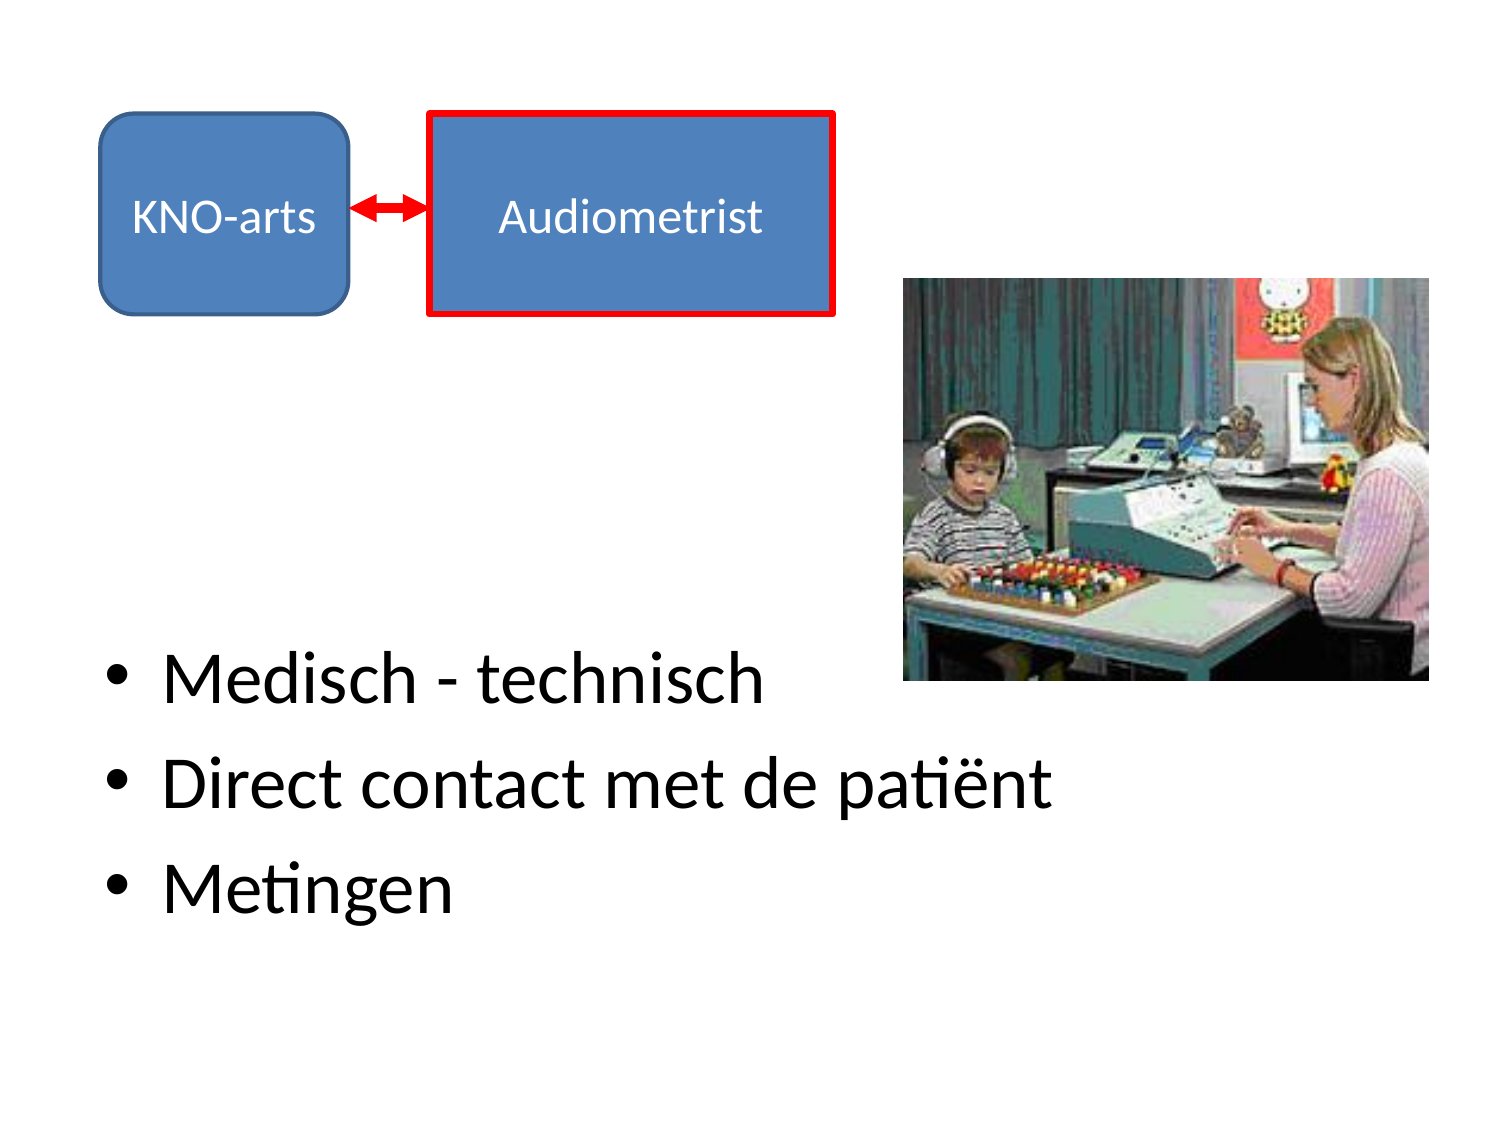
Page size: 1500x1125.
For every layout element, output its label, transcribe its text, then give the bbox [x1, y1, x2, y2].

text_box KNO-arts [98, 111, 351, 317]
picture [903, 278, 1429, 681]
text_box [64, 557, 898, 1106]
text_box Medisch - technisch Direct contact met de patiënt Metingen [89, 621, 1440, 1125]
list Audiometrist [427, 112, 835, 316]
